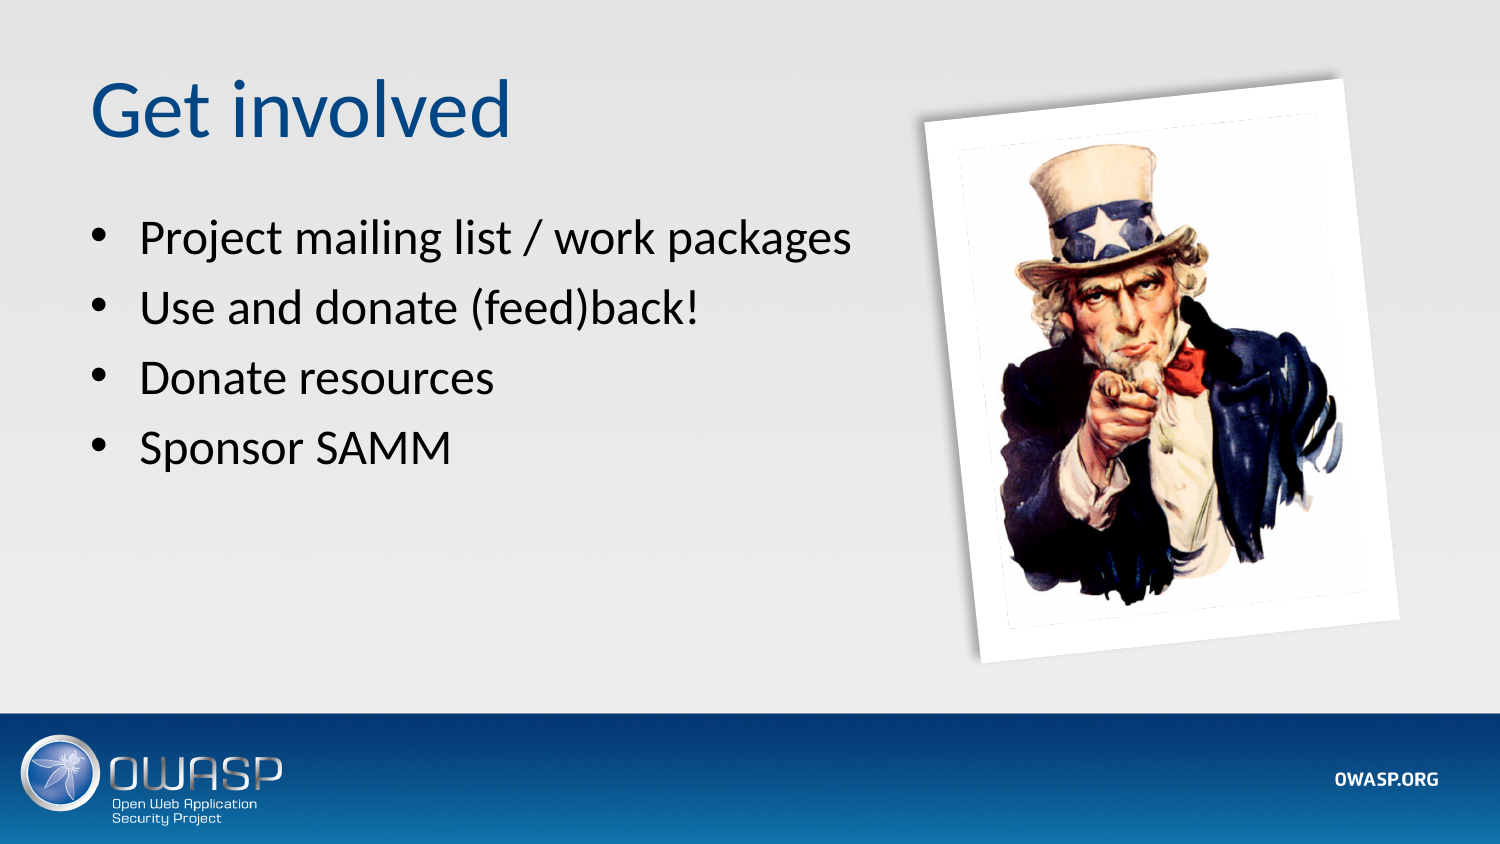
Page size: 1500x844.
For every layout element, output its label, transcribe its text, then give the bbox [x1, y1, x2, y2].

title Get involved [75, 33, 1425, 175]
list Project mailing list / work packages Use and donate (feed)back! Donate resources Sponsor SAMM [75, 196, 1425, 705]
picture [0, 0, 1500, 844]
